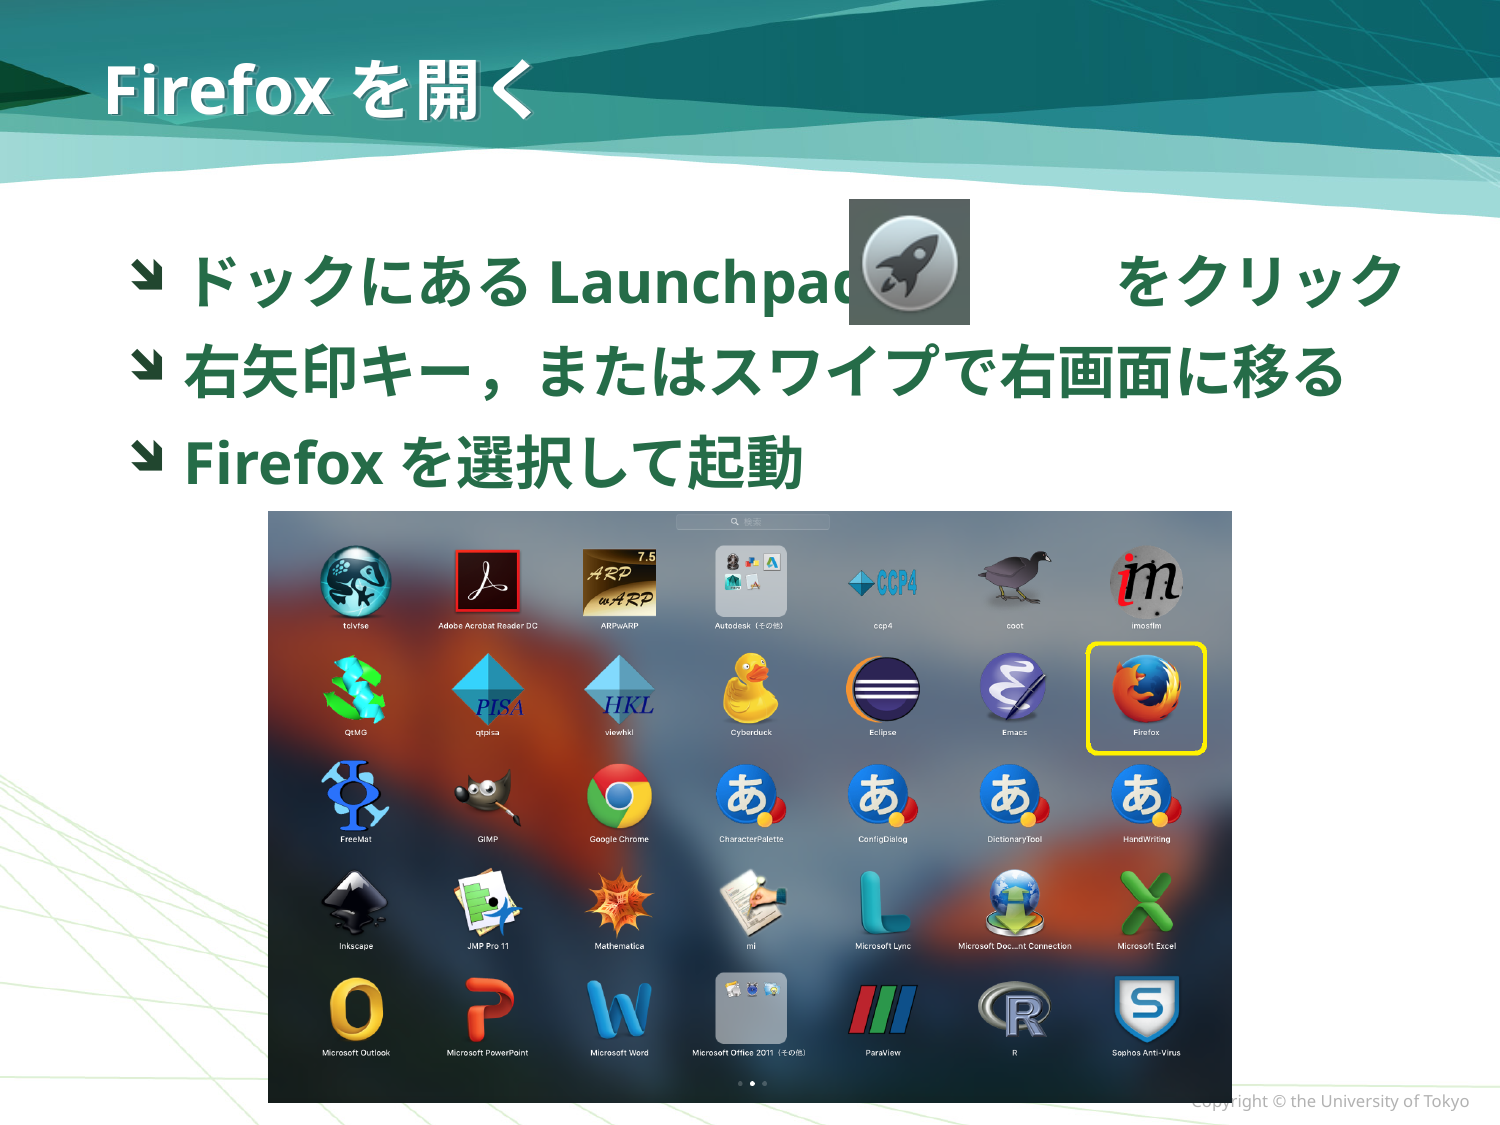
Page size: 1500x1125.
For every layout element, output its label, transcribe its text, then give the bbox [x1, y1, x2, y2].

picture [0, 0, 1500, 1125]
title Firefoxを開く [87, 41, 1450, 135]
list ドックにあるLaunchpad をクリック 右矢印キー，またはスワイプで右画面に移る Firefoxを選択して起動 [112, 237, 1425, 1070]
